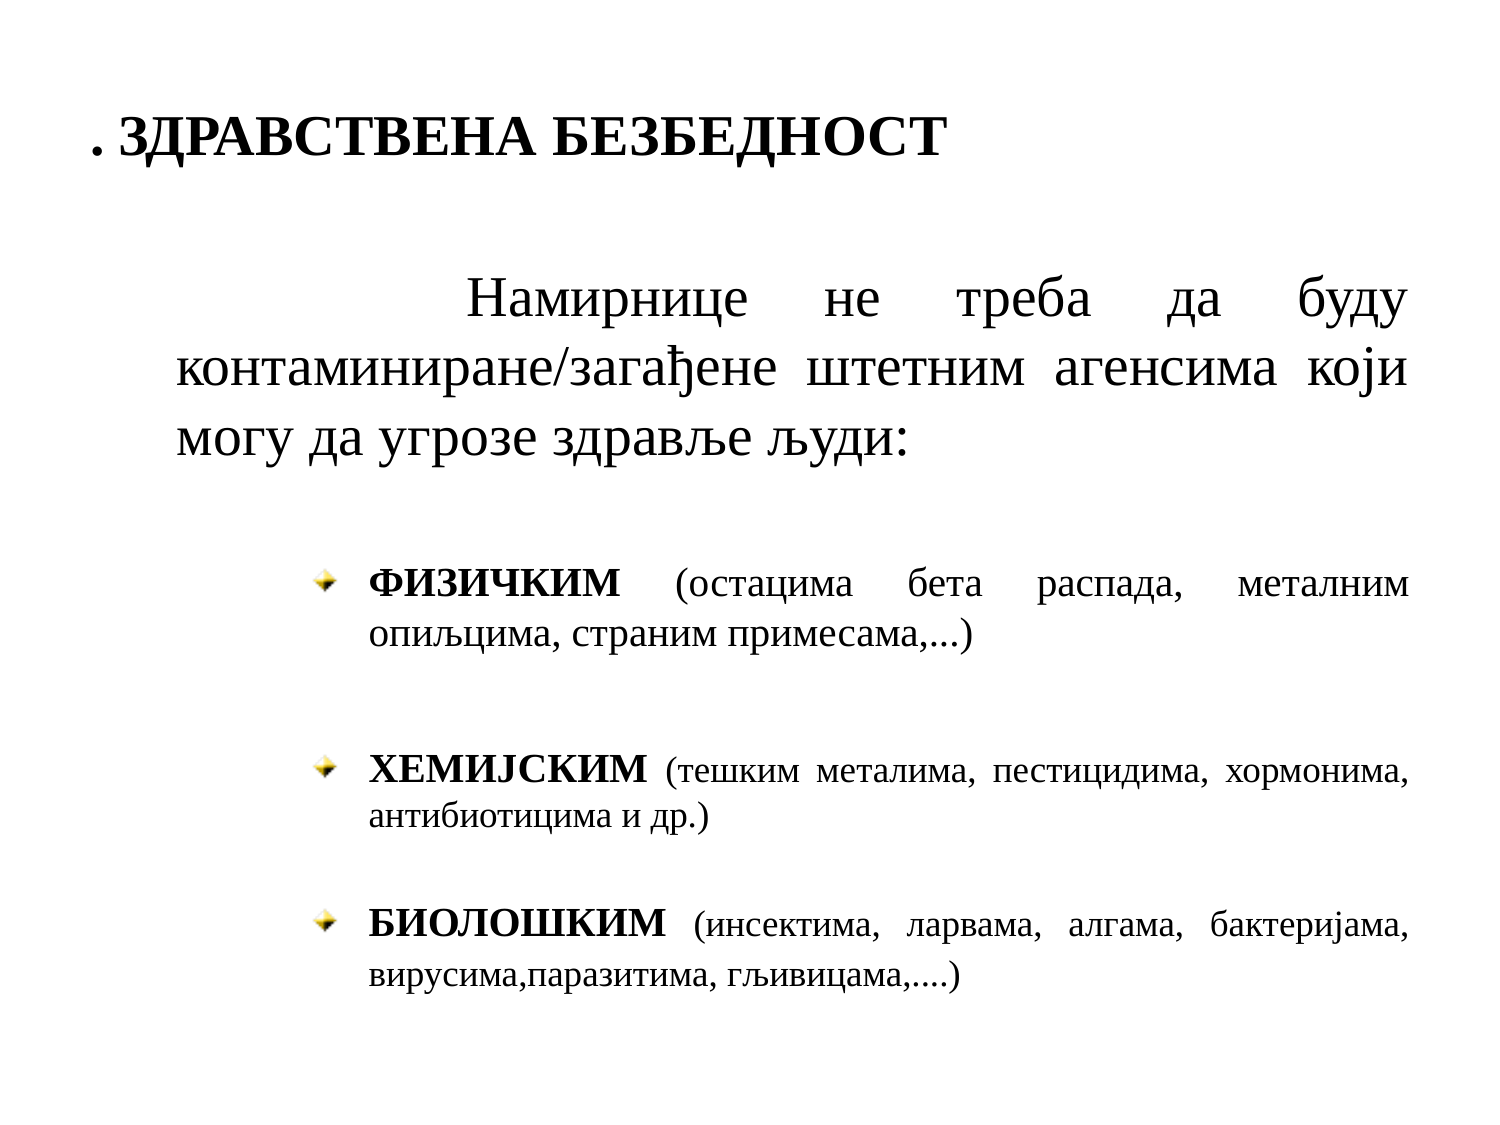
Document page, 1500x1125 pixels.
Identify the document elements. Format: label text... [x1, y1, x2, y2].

picture [309, 905, 340, 935]
picture [309, 751, 340, 781]
list . ЗДРАВСТВЕНА БЕЗБЕДНОСТ Намирнице не треба да буду контаминиране/загађене штетним агенсима који могу да угрозе здравље људи: ФИЗИЧКИМ (остацима бета распада, металним опиљцима, страним примесама,...) ХЕМИЈСКИМ (тешким металима, пестицидима, хормонима, антибиотицима и др.) БИОЛОШКИМ (инсектима, ларвама, алгама, бактеријама, вирусима,паразитима, гљивицама,....) [75, 90, 1425, 1006]
picture [309, 565, 340, 595]
